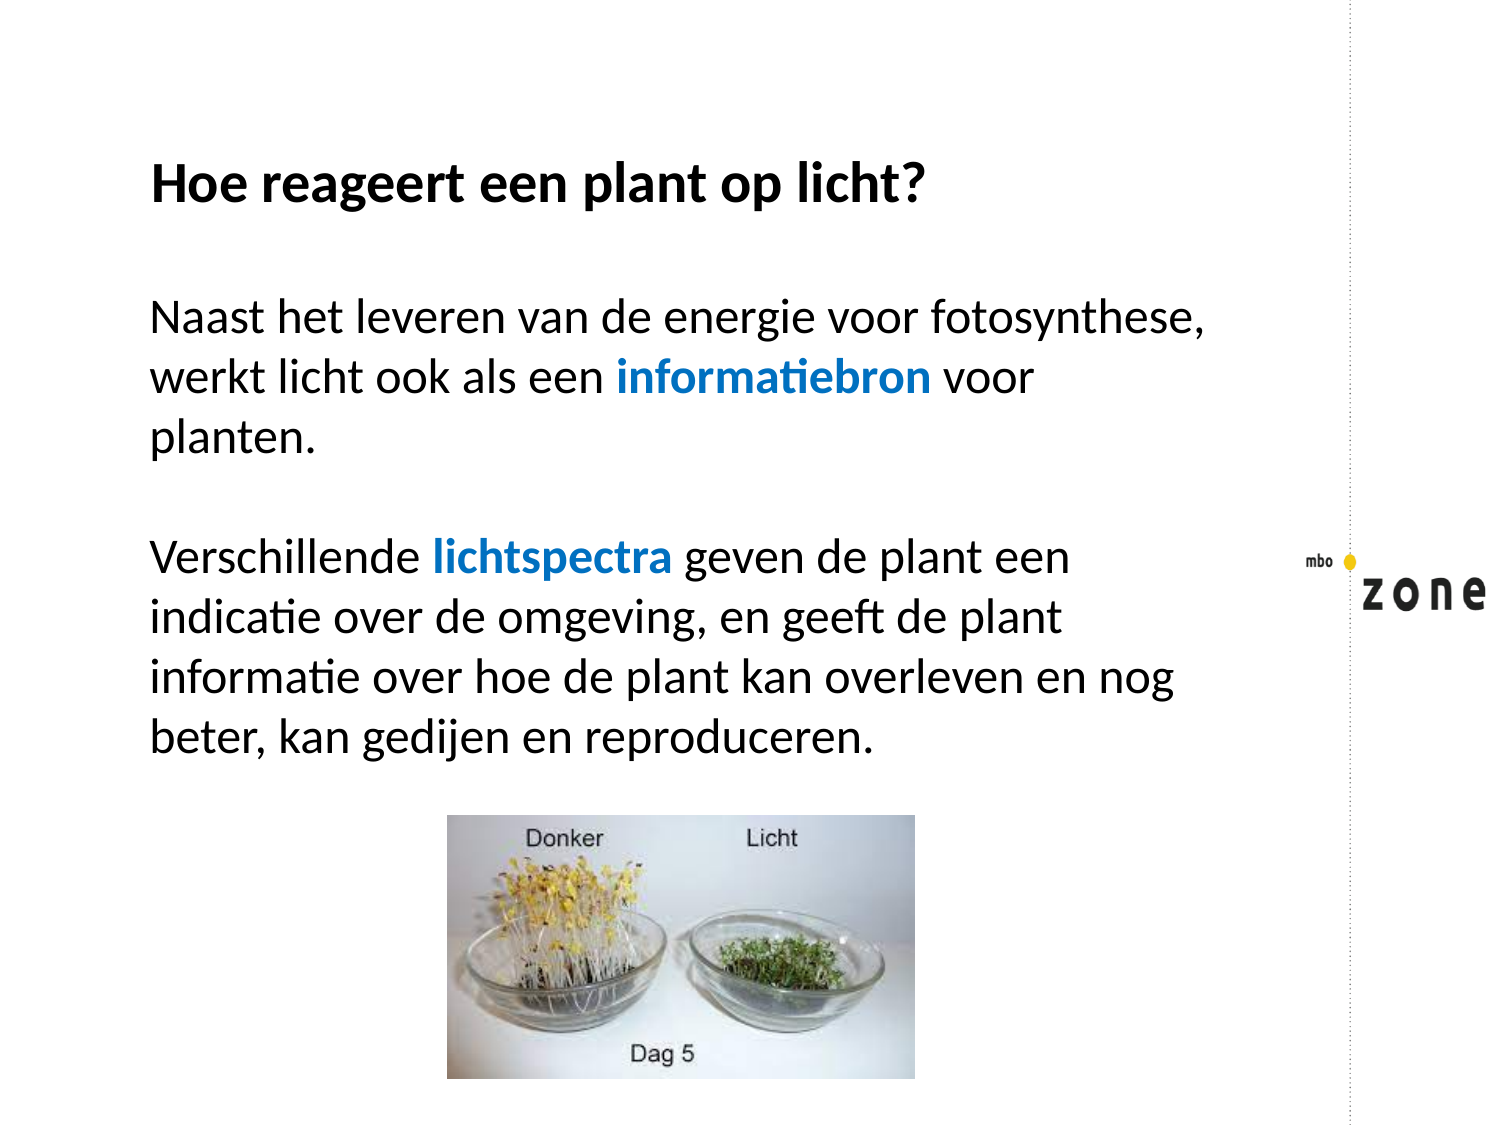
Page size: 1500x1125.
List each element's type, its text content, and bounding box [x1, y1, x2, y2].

text_box Naast het leveren van de energie voor fotosynthese, werkt licht ook als een informatiebron voor planten. Verschillende lichtspectra geven de plant een indicatie over de omgeving, en geeft de plant informatie over hoe de plant kan overleven en nog beter, kan gedijen en reproduceren. [134, 275, 1228, 816]
picture [447, 815, 916, 1079]
text_box Hoe reageert een plant op licht? [136, 137, 1079, 222]
picture [1197, 0, 1500, 1125]
